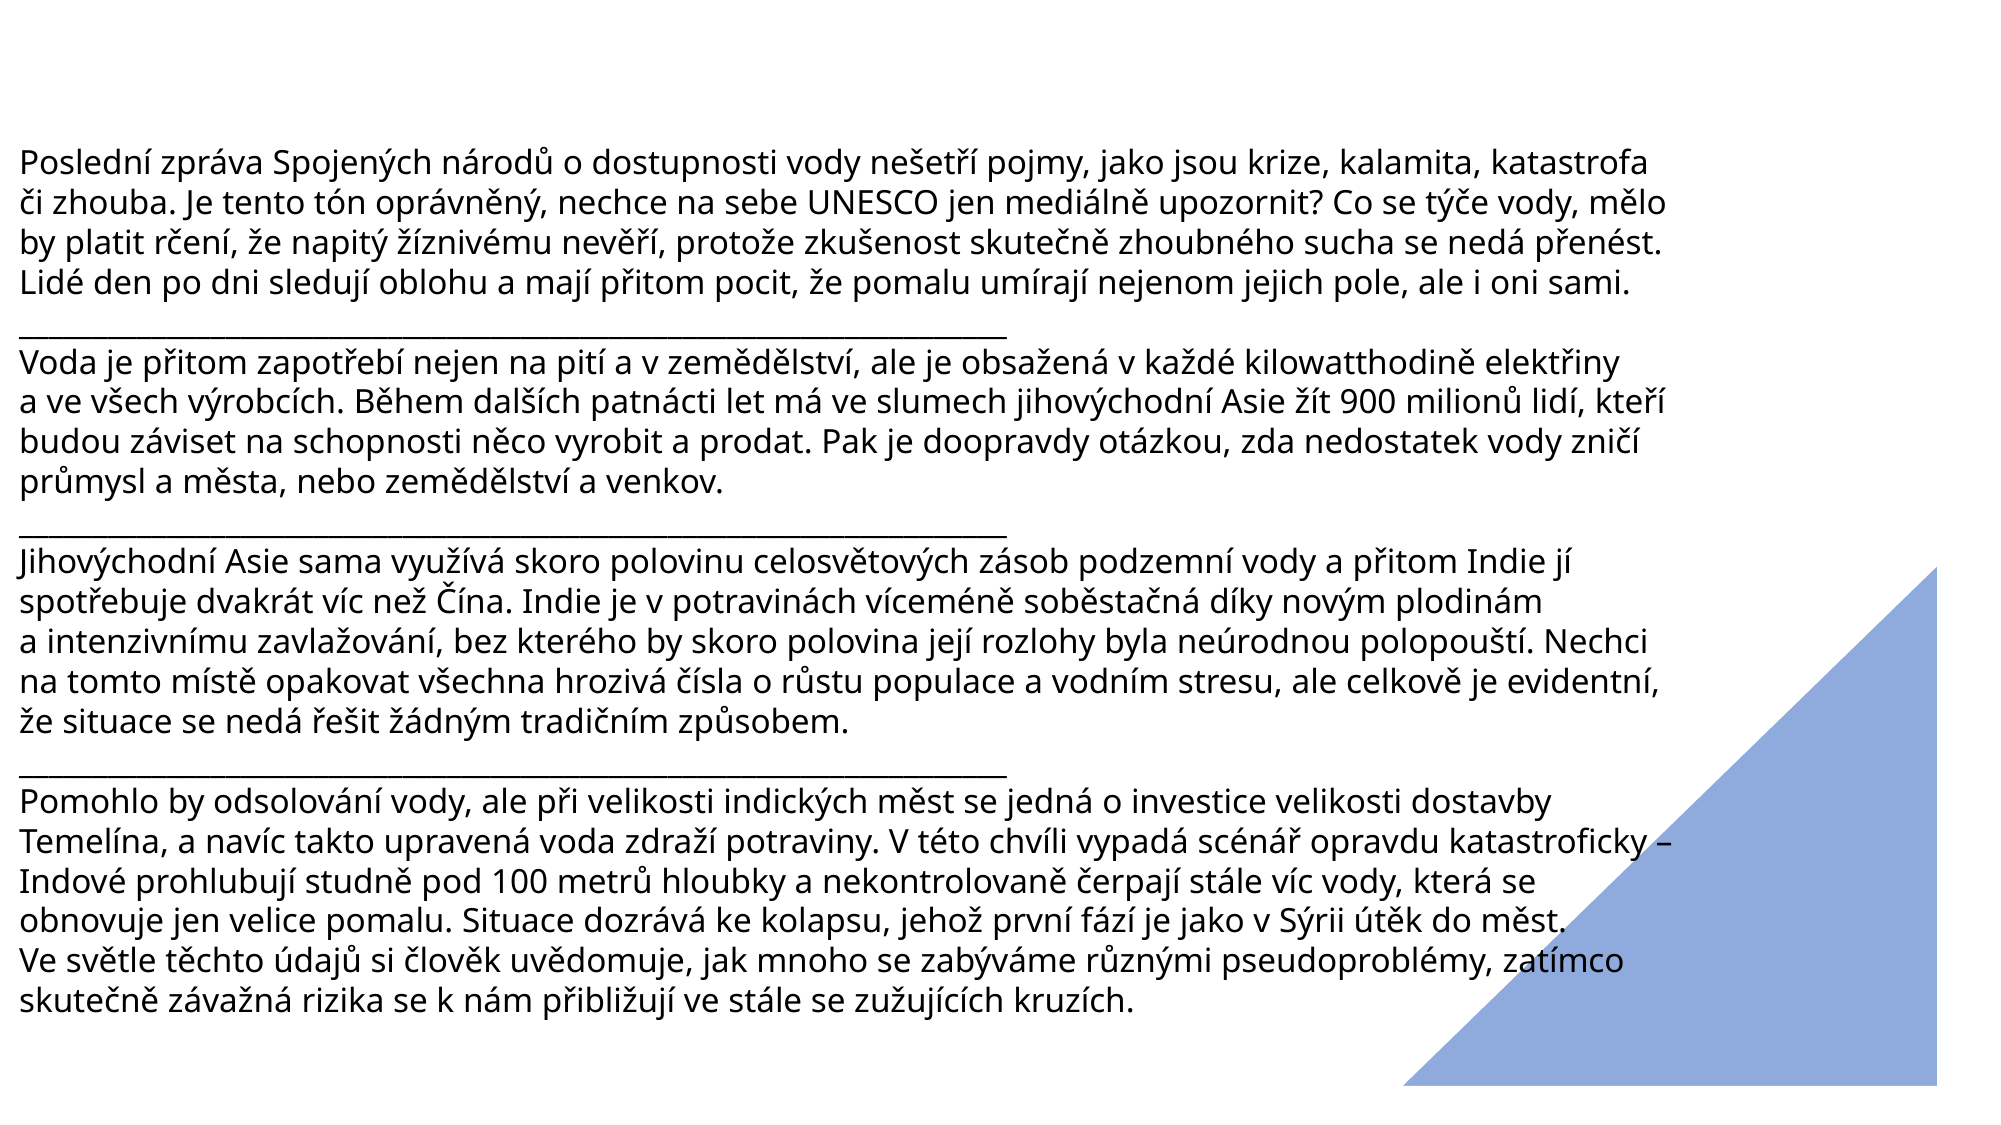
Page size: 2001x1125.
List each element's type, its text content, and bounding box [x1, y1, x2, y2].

text_box Poslední zpráva Spojených národů o dostupnosti vody nešetří pojmy, jako jsou krize, kalamita, katastrofa či zhouba. Je tento tón oprávněný, nechce na sebe UNESCO jen mediálně upozornit? Co se týče vody, mělo by platit rčení, že napitý žíznivému nevěří, protože zkušenost skutečně zhoubného sucha se nedá přenést. Lidé den po dni sledují oblohu a mají přitom pocit, že pomalu umírají nejenom jejich pole, ale i oni sami. ___________________________________________________________________ Voda je přitom zapotřebí nejen na pití a v zemědělství, ale je obsažená v každé kilowatthodině elektřiny a ve všech výrobcích. Během dalších patnácti let má ve slumech jihovýchodní Asie žít 900 milionů lidí, kteří budou záviset na schopnosti něco vyrobit a prodat. Pak je doopravdy otázkou, zda nedostatek vody zničí průmysl a města, nebo zemědělství a venkov. ___________________________________________________________________ Jihovýchodní Asie sama využívá skoro polovinu celosvětových zásob podzemní vody a přitom Indie jí spotřebuje dvakrát víc než Čína. Indie je v potravinách víceméně soběstačná díky novým plodinám a intenzivnímu zavlažování, bez kterého by skoro polovina její rozlohy byla neúrodnou polopouští. Nechci na tomto místě opakovat všechna hrozivá čísla o růstu populace a vodním stresu, ale celkově je evidentní, že situace se nedá řešit žádným tradičním způsobem. ___________________________________________________________________ Pomohlo by odsolování vody, ale při velikosti indických měst se jedná o investice velikosti dostavby Temelína, a navíc takto upravená voda zdraží potraviny. V této chvíli vypadá scénář opravdu katastroficky – Indové prohlubují studně pod 100 metrů hloubky a nekontrolovaně čerpají stále víc vody, která se obnovuje jen velice pomalu. Situace dozrává ke kolapsu, jehož první fází je jako v Sýrii útěk do měst. Ve světle těchto údajů si člověk uvědomuje, jak mnoho se zabýváme různými pseudoproblémy, zatímco skutečně závažná rizika se k nám přibližují ve stále se zužujících kruzích. [4, 133, 1696, 1027]
text_box [1394, 558, 1941, 1090]
